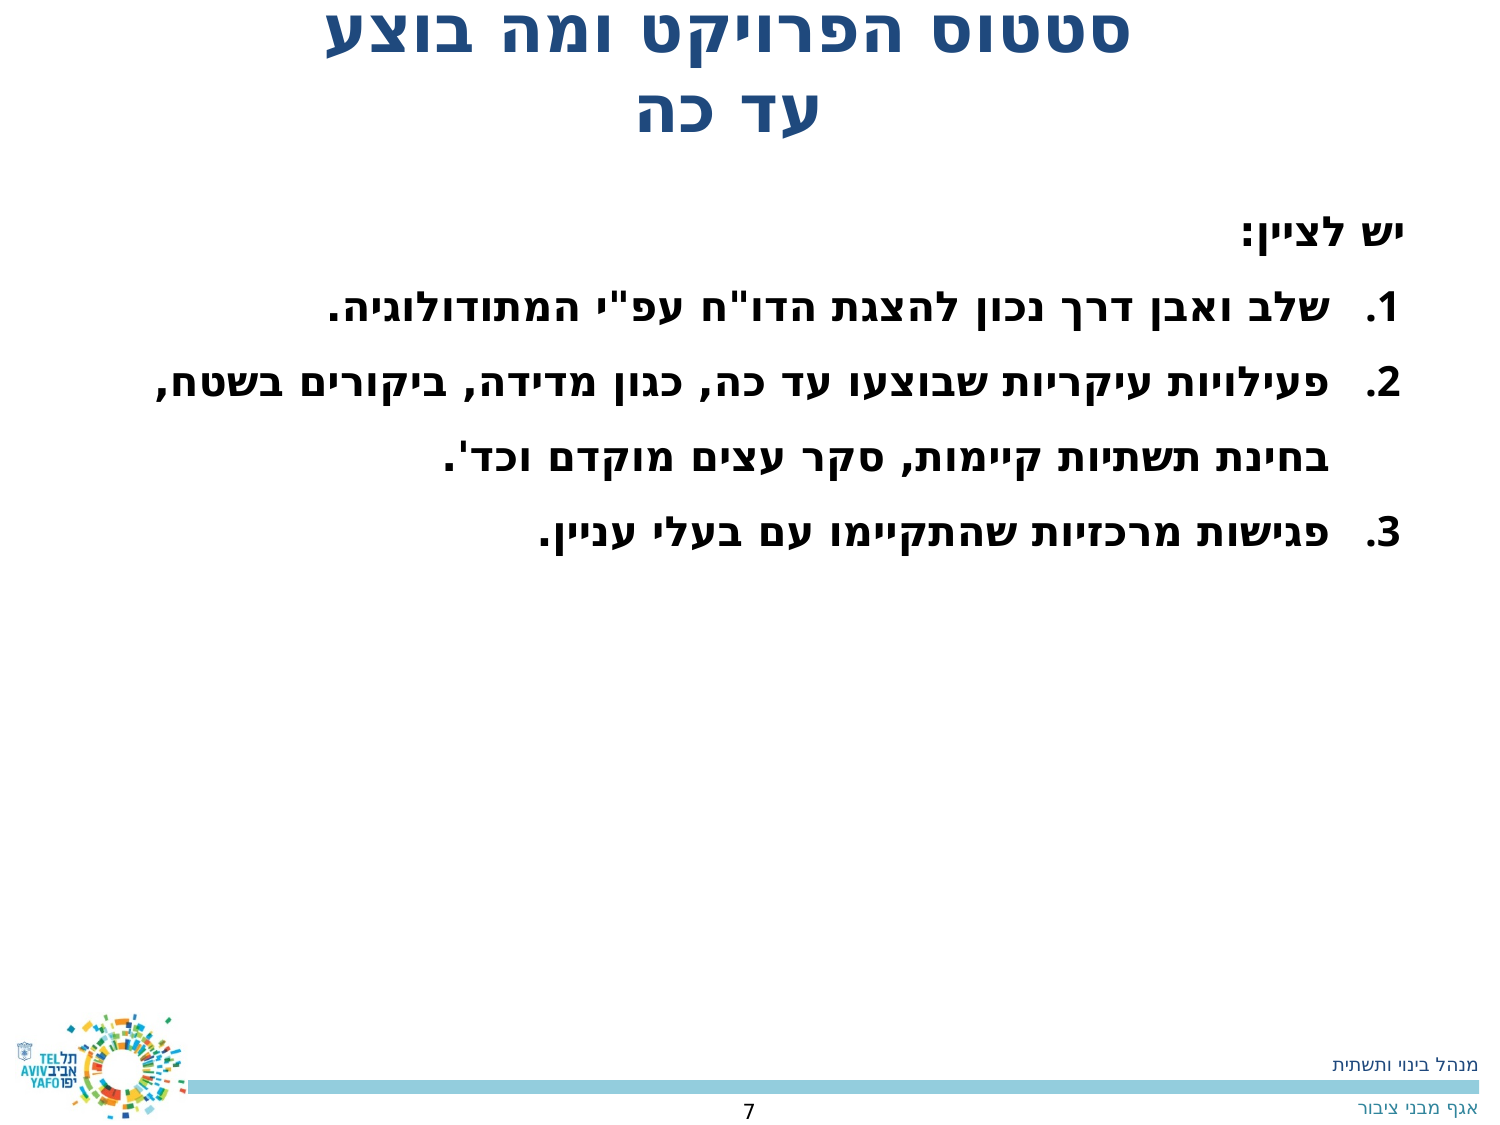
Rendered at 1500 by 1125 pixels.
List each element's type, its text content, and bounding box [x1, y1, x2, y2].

picture [15, 1012, 188, 1121]
text_box יש לציין: שלב ואבן דרך נכון להצגת הדו"ח עפ"י המתודולוגיה. פעילויות עיקריות שבוצעו עד כה, כגון מדידה, ביקורים בשטח, בחינת תשתיות קיימות, סקר עצים מוקדם וכד'. פגישות מרכזיות שהתקיימו עם בעלי עניין. [100, 172, 1496, 713]
text_box סטטוס הפרויקט ומה בוצע עד כה [265, 13, 1192, 118]
